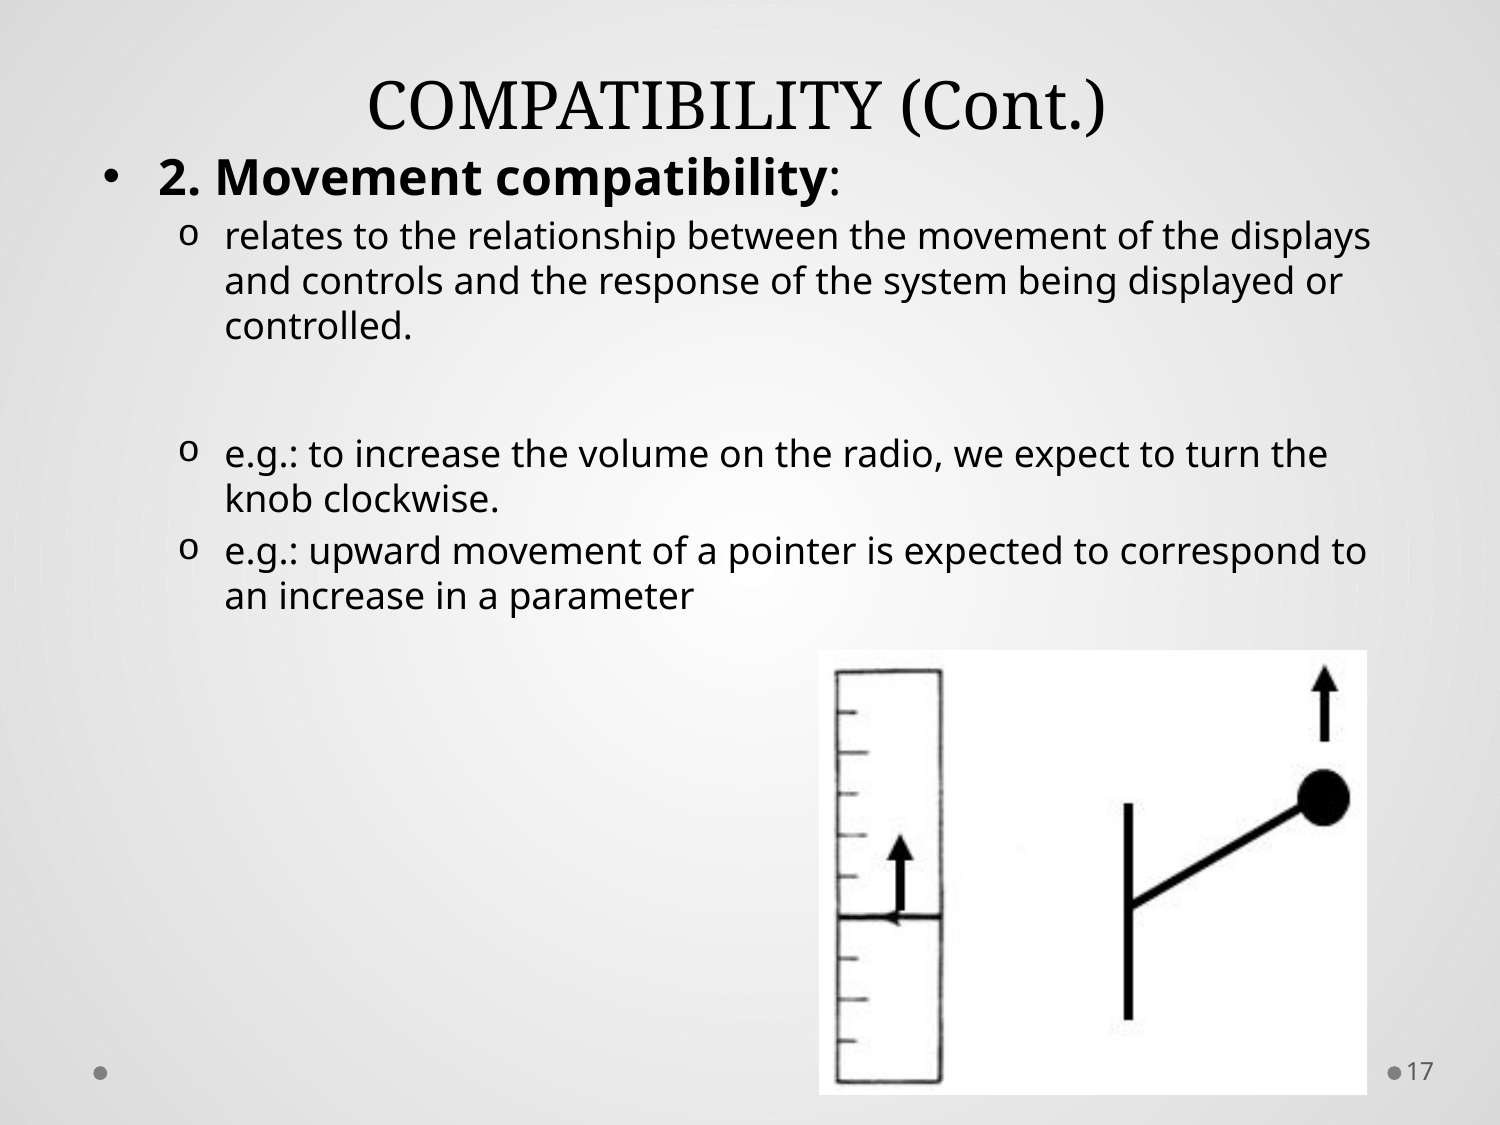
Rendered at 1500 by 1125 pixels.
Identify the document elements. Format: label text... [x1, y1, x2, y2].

title COMPATIBILITY (Cont.) [62, 50, 1413, 150]
list 2. Movement compatibility: relates to the relationship between the movement of the displays and controls and the response of the system being displayed or controlled. e.g.: to increase the volume on the radio, we expect to turn the knob clockwise. e.g.: upward movement of a pointer is expected to correspond to an increase in a parameter [87, 137, 1438, 1100]
slide_number 17 [1401, 1042, 1494, 1103]
picture [818, 649, 1368, 1095]
